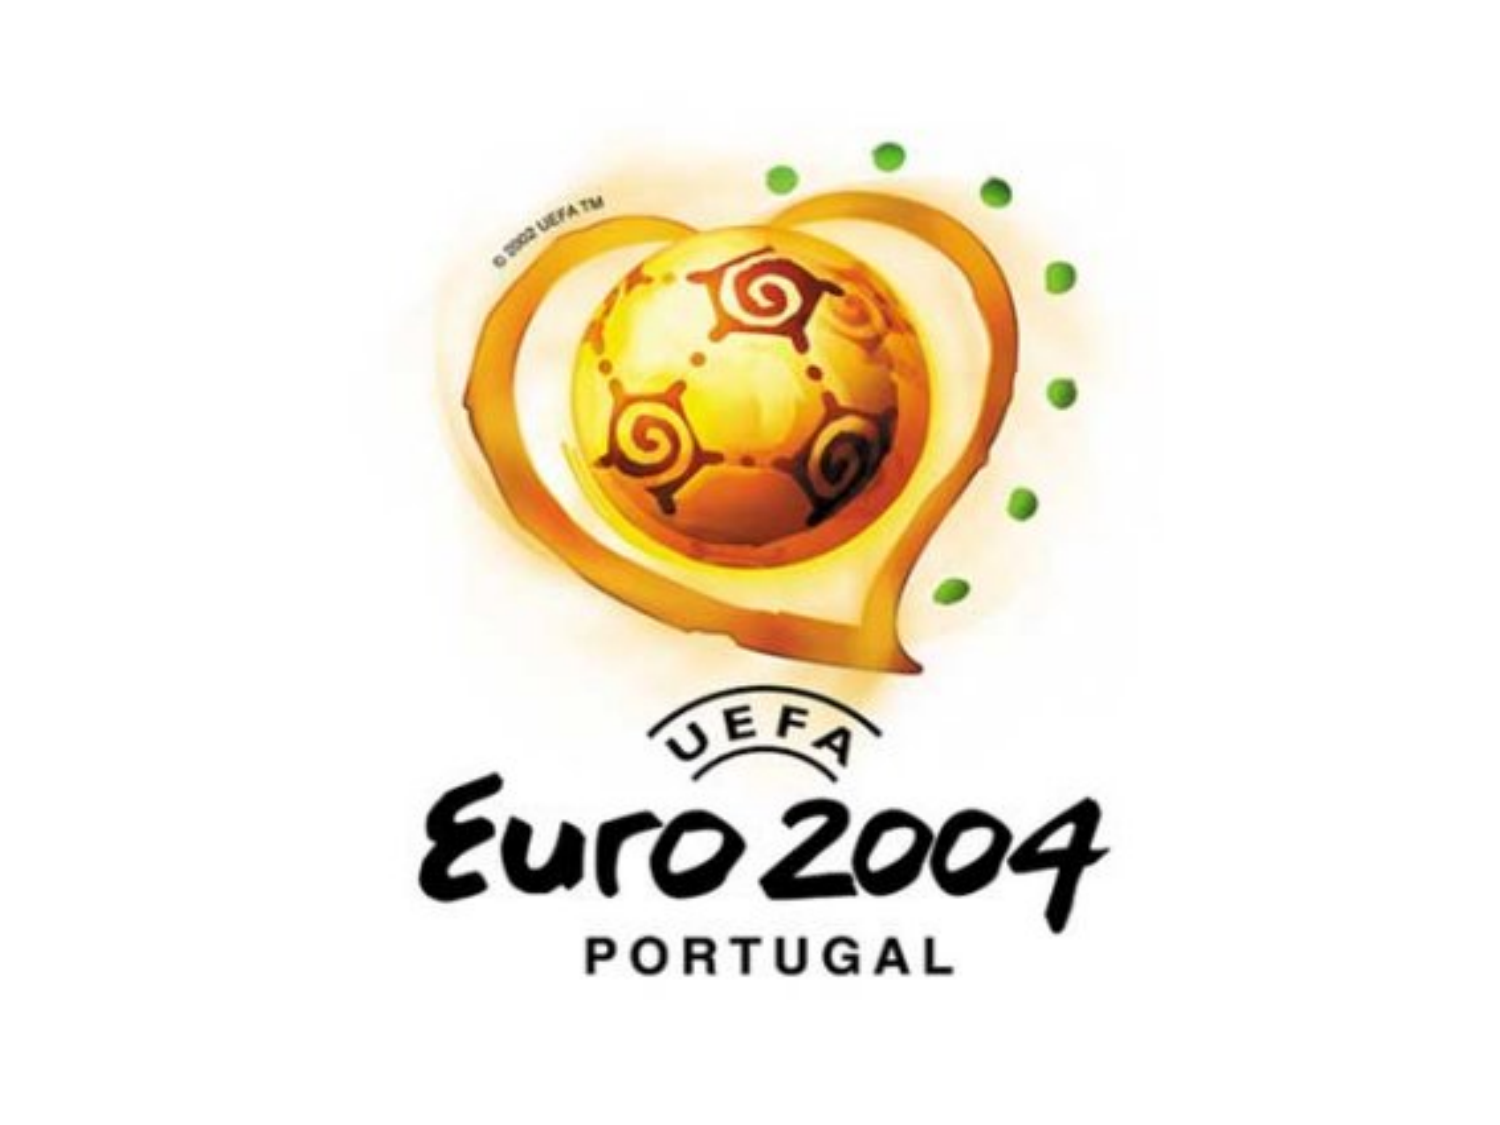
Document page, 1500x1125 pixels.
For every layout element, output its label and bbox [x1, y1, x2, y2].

picture [348, 89, 1164, 1000]
